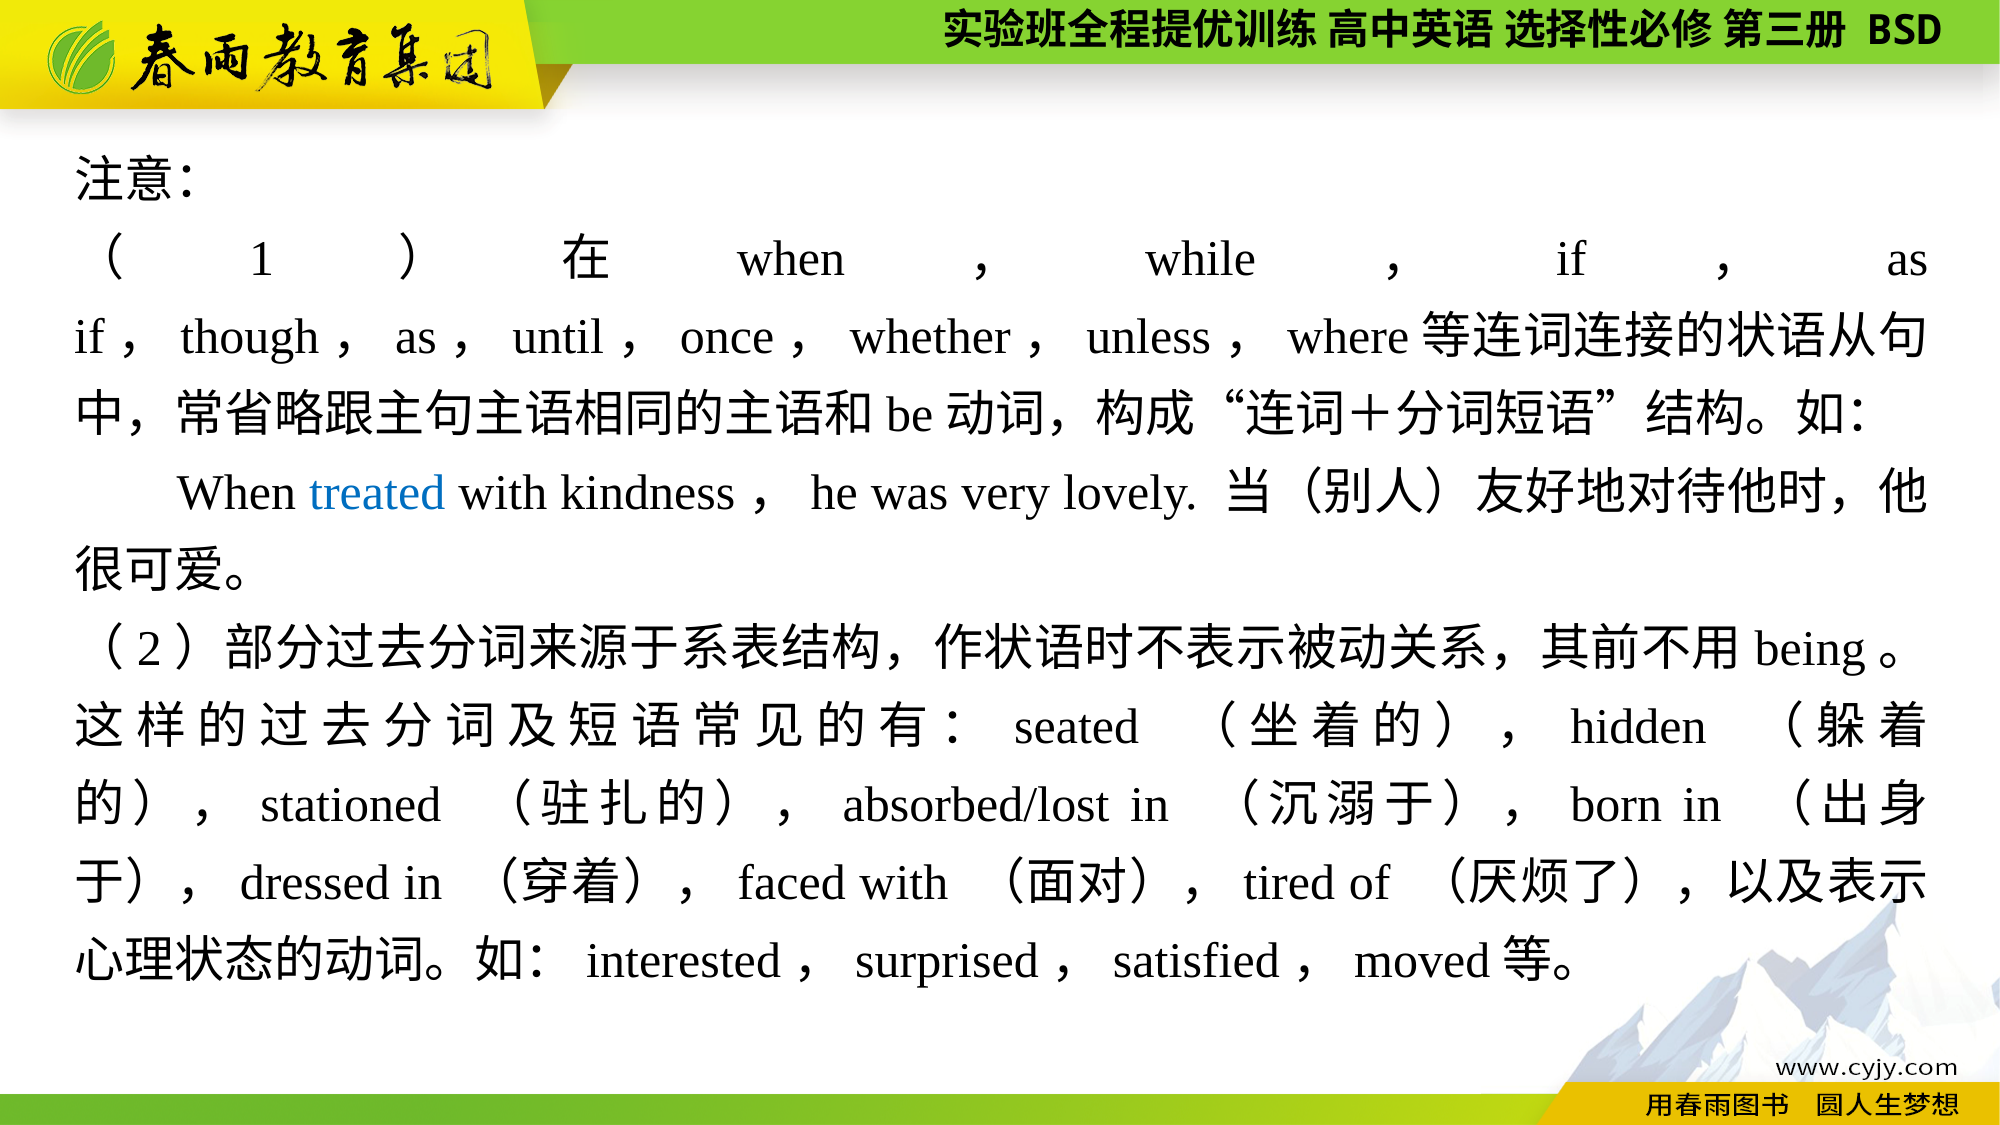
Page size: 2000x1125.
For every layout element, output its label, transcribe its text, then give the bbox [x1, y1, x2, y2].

list 注意： （1）在when，while，if，as if，though，as，until，once，whether，unless，where等连词连接的状语从句中，常省略跟主句主语相同的主语和be动词，构成“连词＋分词短语”结构。如： When treated with kindness，he was very lovely. 当（别人）友好地对待他时，他很可爱。 （2）部分过去分词来源于系表结构，作状语时不表示被动关系，其前不用being。这样的过去分词及短语常见的有：seated （坐着的），hidden （躲着的），stationed （驻扎的），absorbed/lost in （沉溺于），born in （出身于），dressed in （穿着），faced with （面对），tired of （厌烦了），以及表示心理状态的动词。如：interested，surprised，satisfied，moved等。 [59, 122, 1944, 996]
picture [0, 0, 2000, 1125]
